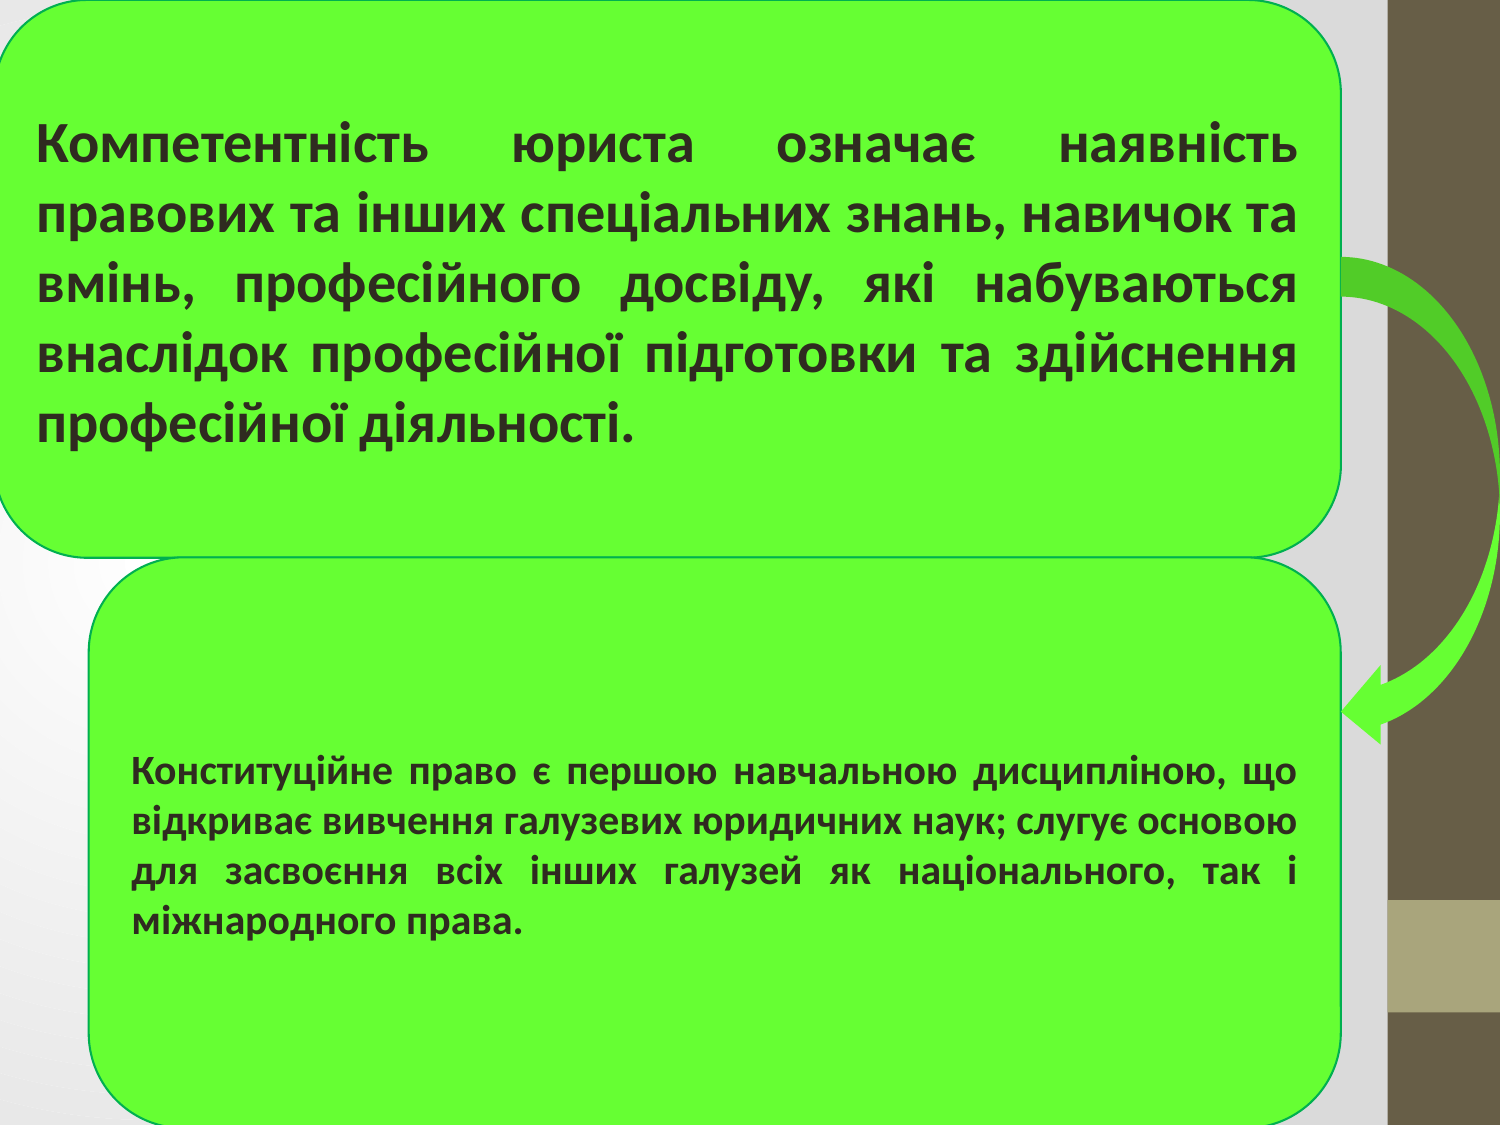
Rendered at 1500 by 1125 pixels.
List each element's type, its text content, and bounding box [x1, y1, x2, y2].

text_box Компетентність юриста означає наявність правових та інших спеціальних знань, навичок та вмінь, професійного досвіду, які набуваються внаслідок професійної підготовки та здійснення професійної діяльності. [0, 0, 1342, 559]
text_box [1338, 254, 1500, 747]
text_box Конституційне право є першою навчальною дисципліною, що відкриває вивчення галузевих юридичних наук; слугує основою для засвоєння всіх інших галузей як національного, так і міжнародного права. [87, 556, 1342, 1125]
